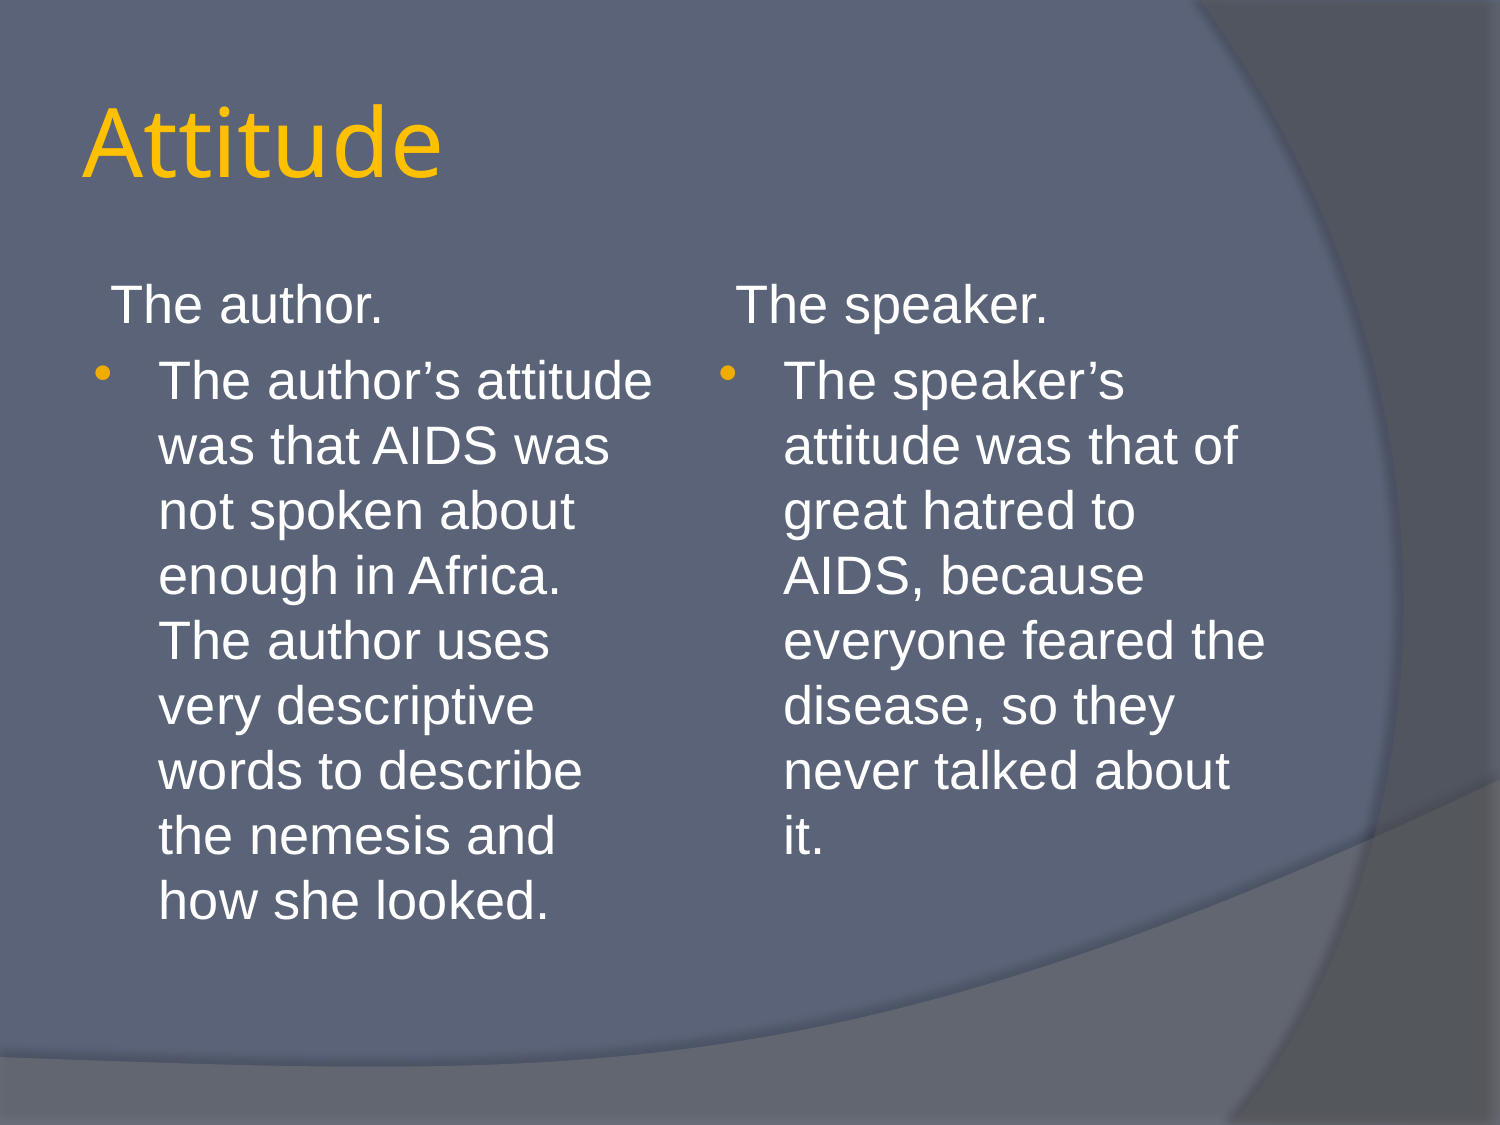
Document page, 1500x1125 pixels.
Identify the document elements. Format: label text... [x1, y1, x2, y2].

list The author. The author’s attitude was that AIDS was not spoken about enough in Africa. The author uses very descriptive words to describe the nemesis and how she looked. [75, 262, 675, 1005]
list The speaker. The speaker’s attitude was that of great hatred to AIDS, because everyone feared the disease, so they never talked about it. [699, 262, 1300, 1005]
title Attitude [75, 45, 1300, 233]
